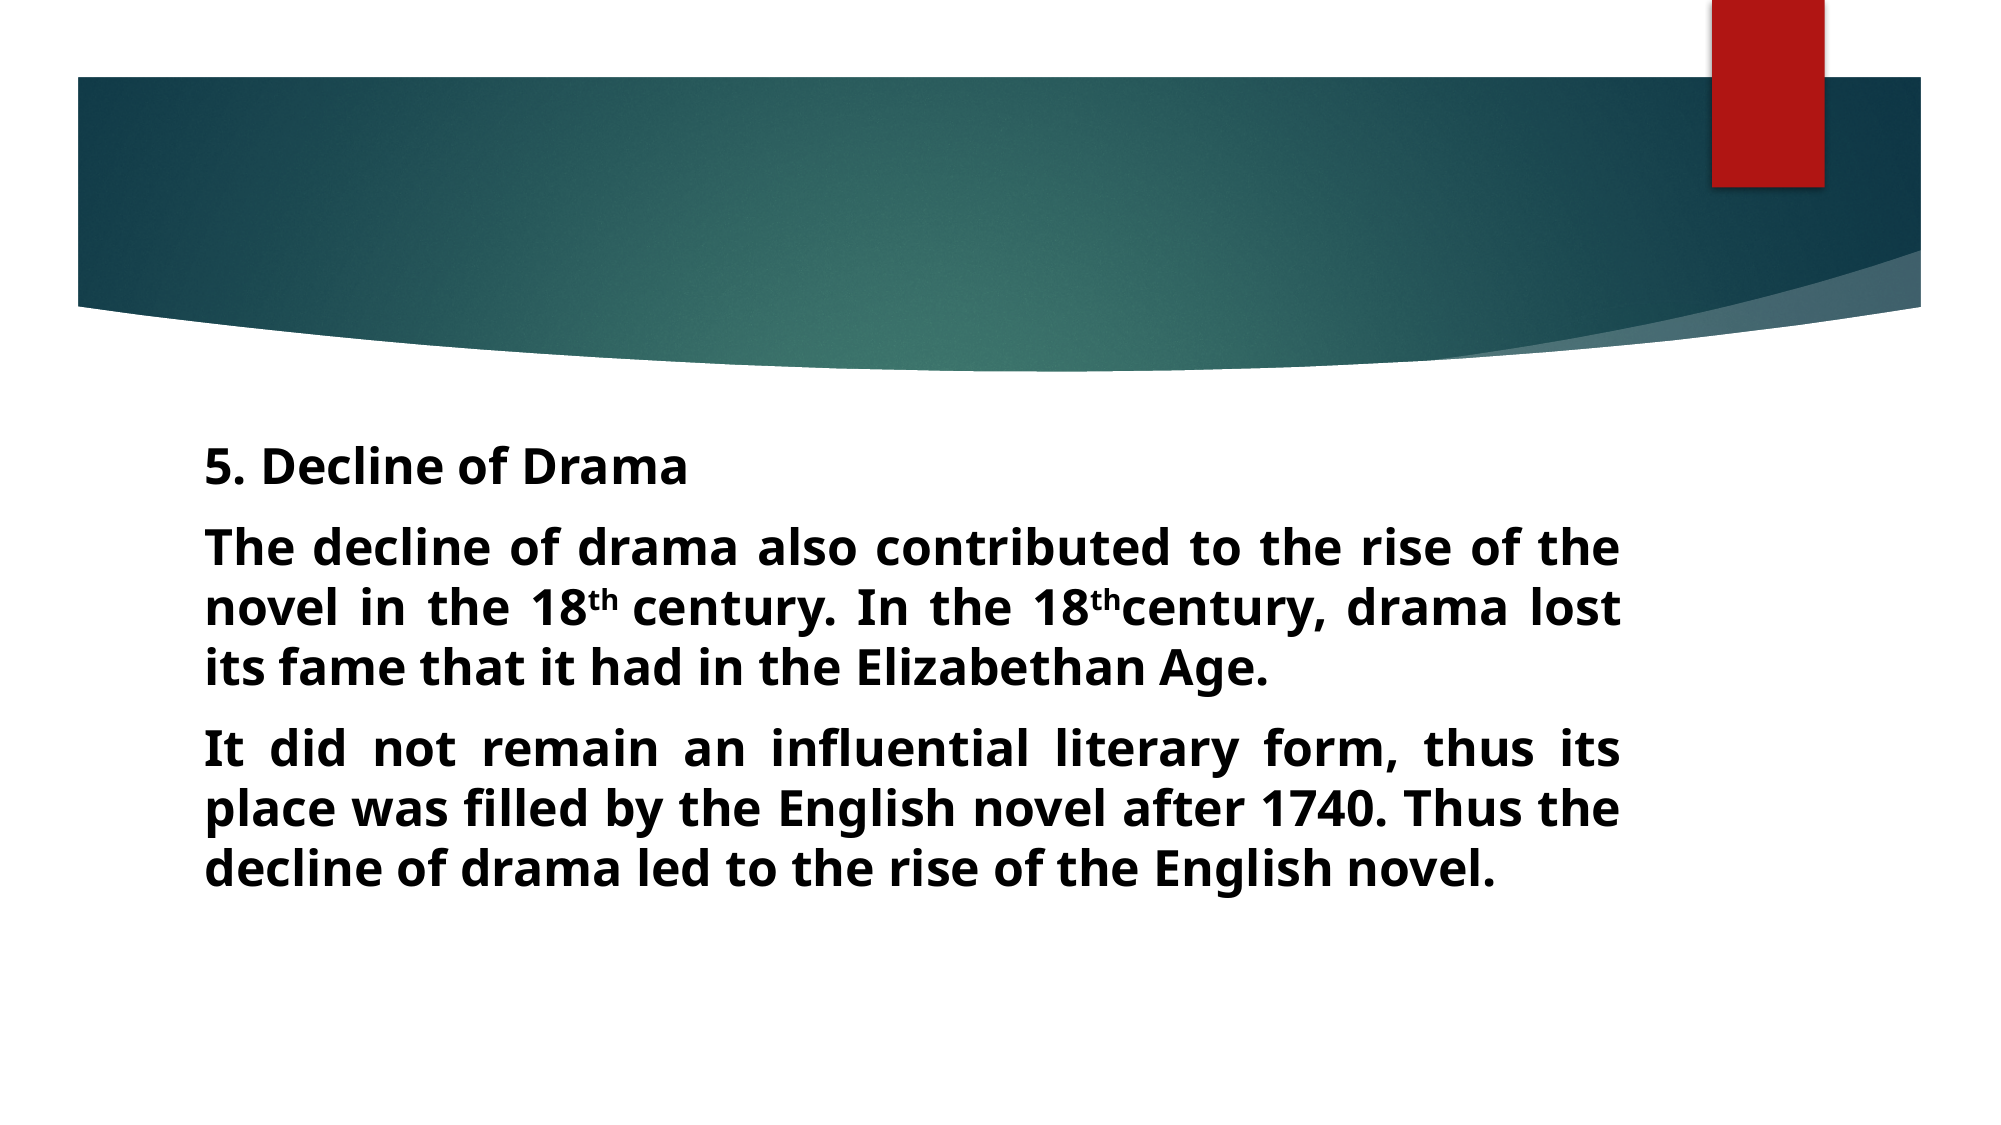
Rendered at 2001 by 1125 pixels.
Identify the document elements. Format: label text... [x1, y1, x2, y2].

list 5. Decline of Drama The decline of drama also contributed to the rise of the novel in the 18th century. In the 18thcentury, drama lost its fame that it had in the Elizabethan Age. It did not remain an influential literary form, thus its place was filled by the English novel after 1740. Thus the decline of drama led to the rise of the English novel. [189, 427, 1638, 988]
